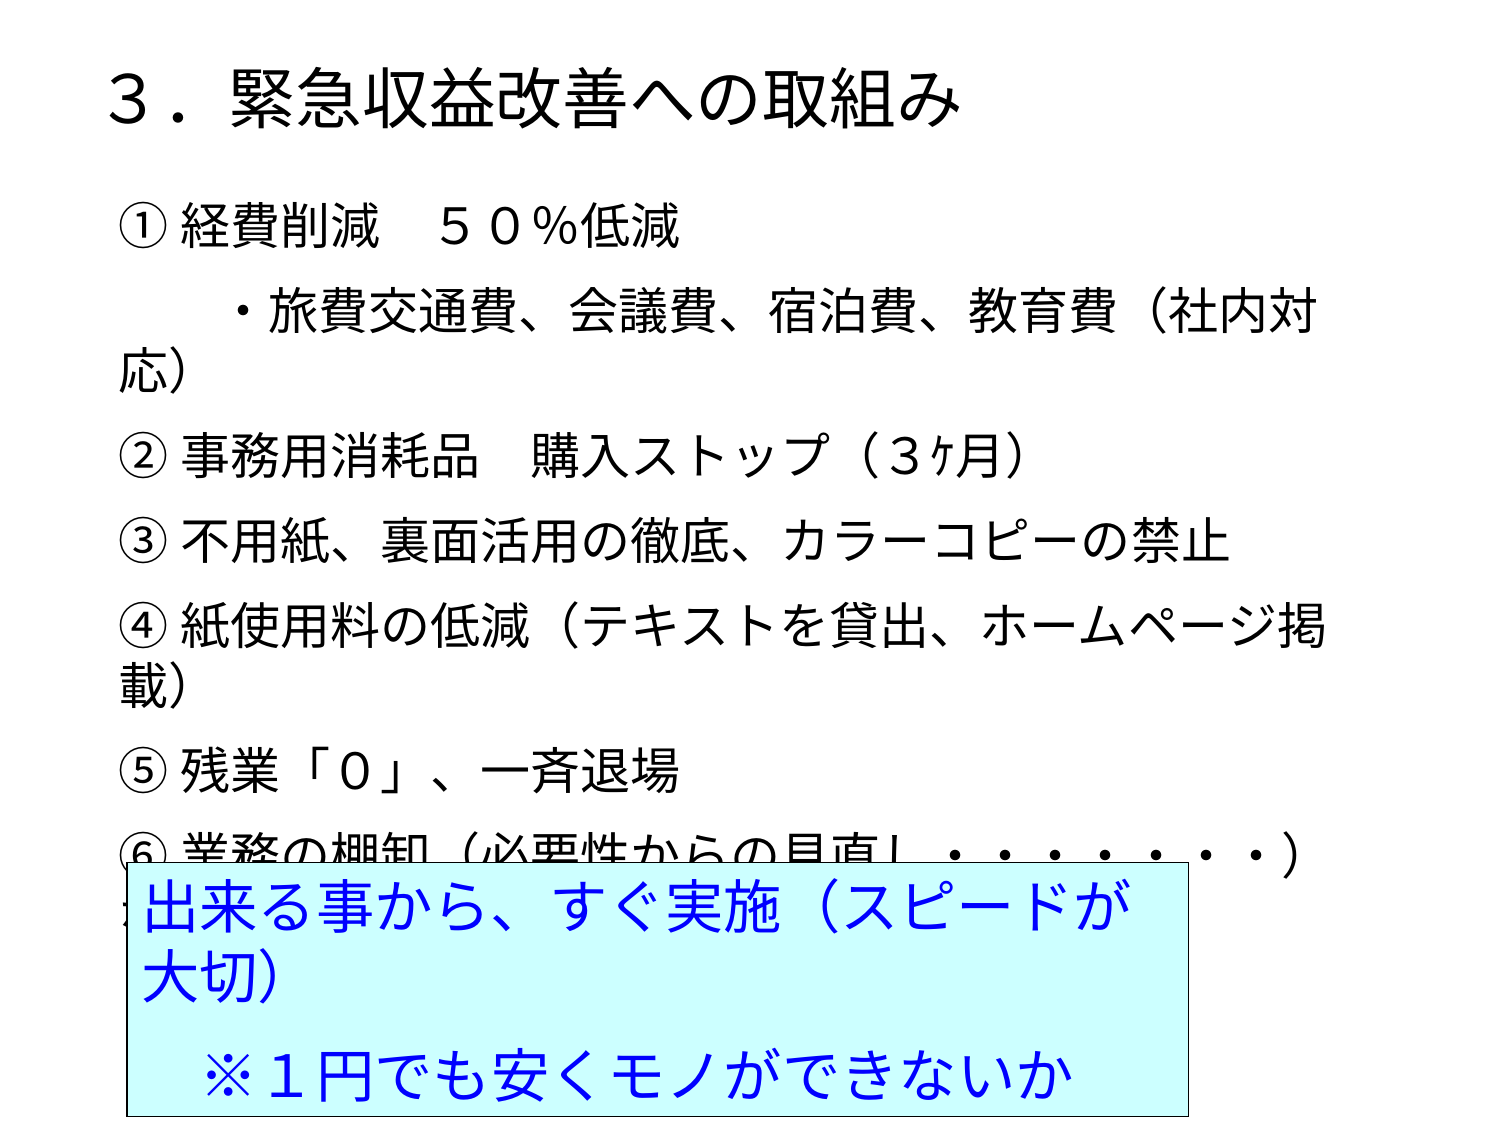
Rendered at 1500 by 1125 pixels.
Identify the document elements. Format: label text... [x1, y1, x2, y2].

text_box ３．緊急収益改善への取組み [80, 49, 1385, 145]
text_box ①経費削減 ５０％低減 ・旅費交通費、会議費、宿泊費、教育費（社内対応） ②事務用消耗品 購入ストップ（３ｹ月） ③不用紙、裏面活用の徹底、カラーコピーの禁止 ④紙使用料の低減（テキストを貸出、ホームページ掲載） ⑤残業「０」、一斉退場 ⑥業務の棚卸（必要性からの見直し・・・・・・・）など [103, 187, 1362, 953]
text_box 出来る事から、すぐ実施（スピードが大切） ※１円でも安くモノができないか [126, 862, 1189, 1117]
